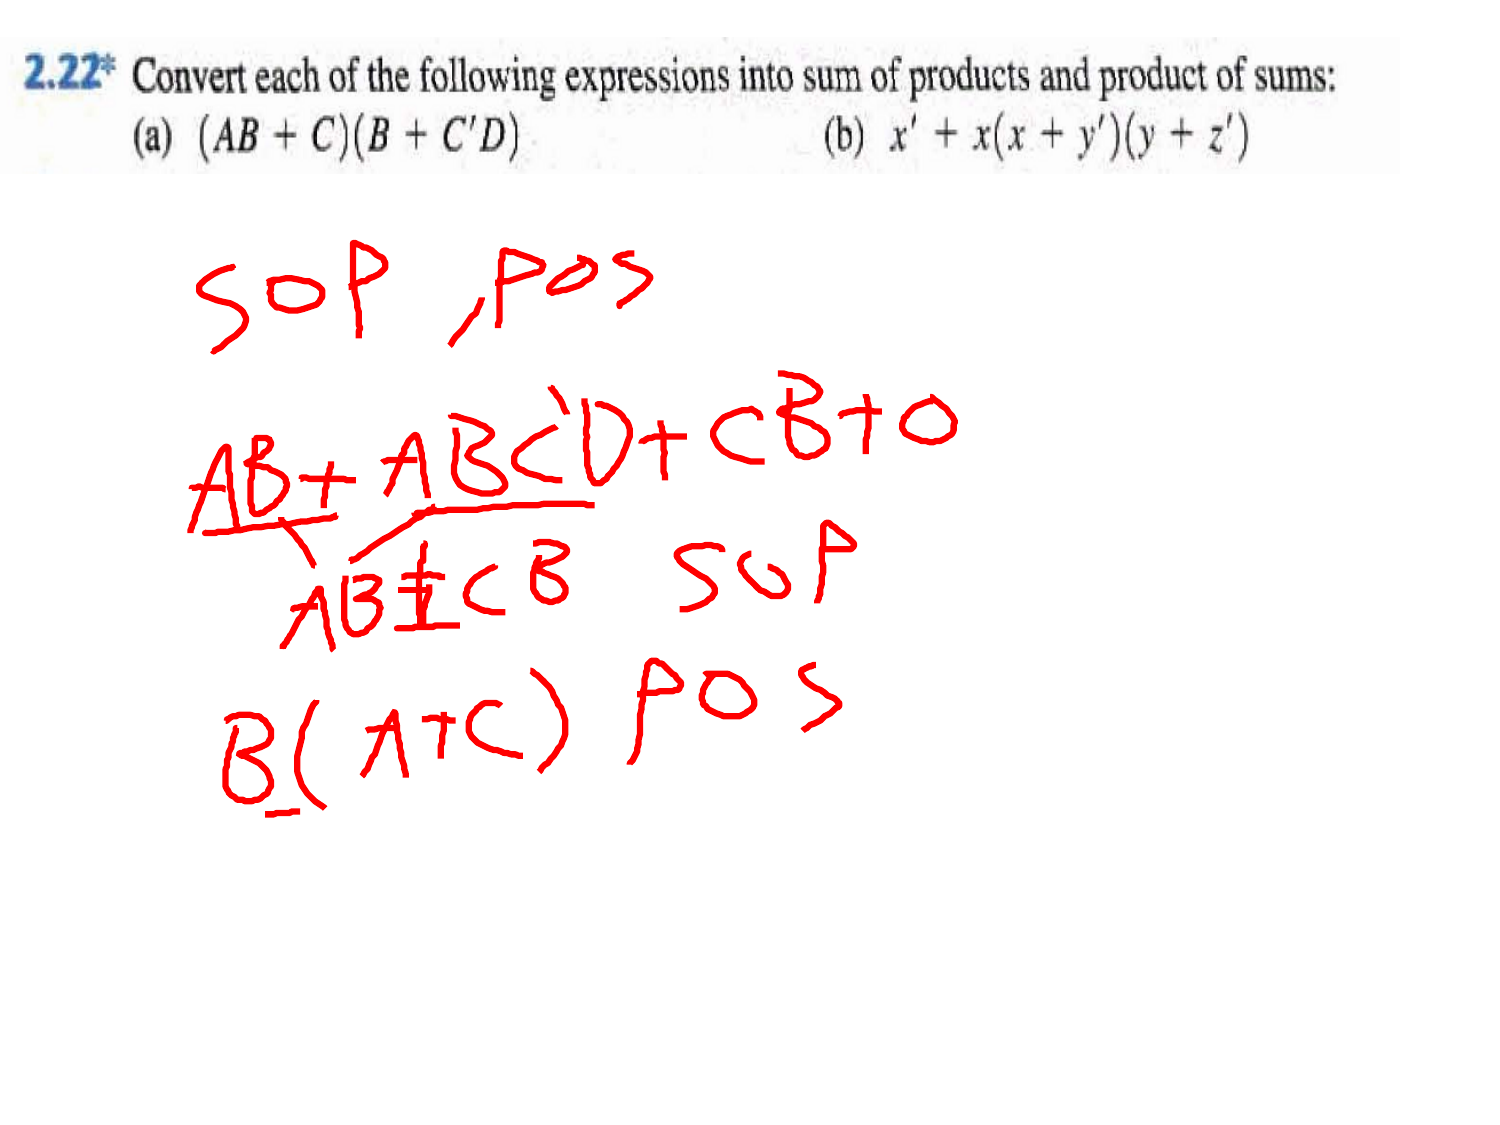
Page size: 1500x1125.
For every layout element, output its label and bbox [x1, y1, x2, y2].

text_box [401, 574, 418, 578]
text_box [396, 624, 460, 630]
text_box [864, 413, 870, 455]
text_box [348, 242, 386, 339]
text_box [532, 541, 568, 603]
text_box [465, 565, 506, 613]
text_box [384, 434, 429, 499]
text_box [676, 544, 723, 611]
text_box [418, 542, 426, 624]
text_box [614, 252, 652, 307]
text_box [189, 445, 239, 534]
text_box [640, 435, 687, 444]
text_box [816, 522, 855, 604]
text_box [326, 461, 332, 478]
text_box [322, 480, 329, 509]
text_box [440, 721, 445, 759]
text_box [777, 372, 829, 458]
text_box [629, 659, 682, 765]
text_box [901, 396, 956, 444]
text_box [198, 265, 247, 353]
picture [0, 37, 1401, 174]
text_box [292, 605, 318, 611]
text_box [427, 503, 595, 514]
text_box [191, 485, 226, 490]
text_box [281, 588, 335, 651]
text_box [423, 573, 446, 578]
text_box [495, 249, 545, 329]
text_box [800, 664, 841, 732]
text_box [450, 414, 507, 495]
text_box [548, 257, 596, 294]
text_box [839, 409, 882, 417]
text_box [266, 277, 323, 312]
text_box [700, 673, 756, 717]
text_box [513, 425, 563, 482]
text_box [245, 437, 288, 515]
text_box [662, 441, 666, 481]
text_box [421, 716, 456, 722]
text_box [467, 702, 523, 757]
text_box [361, 711, 407, 778]
text_box [413, 511, 425, 515]
text_box [365, 727, 397, 732]
text_box [224, 714, 272, 802]
text_box [285, 514, 337, 526]
text_box [449, 297, 483, 347]
text_box [739, 552, 789, 597]
text_box [381, 459, 418, 464]
text_box [550, 386, 568, 415]
text_box [712, 408, 765, 463]
text_box [864, 394, 870, 409]
text_box [204, 522, 284, 534]
text_box [343, 575, 382, 635]
text_box [422, 591, 430, 626]
text_box [265, 810, 301, 816]
text_box [296, 700, 326, 810]
text_box [659, 420, 665, 435]
text_box [530, 670, 567, 773]
text_box [280, 517, 315, 567]
text_box [583, 398, 631, 485]
text_box [350, 505, 436, 562]
text_box [300, 476, 356, 482]
